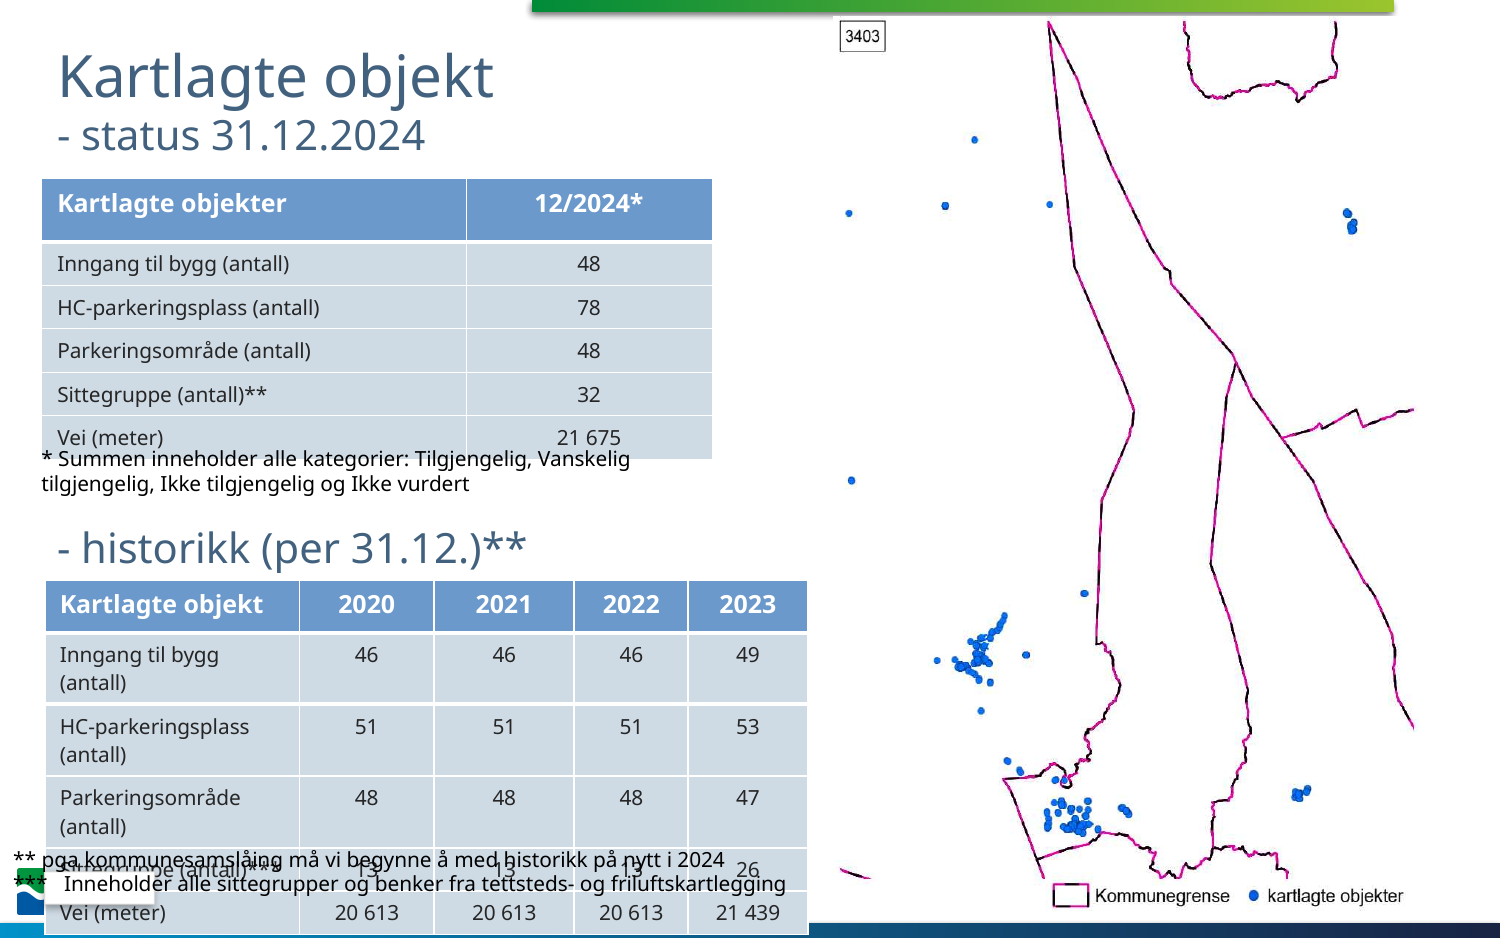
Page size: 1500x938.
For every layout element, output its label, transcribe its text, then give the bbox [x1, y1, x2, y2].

table_cell Inngang til bygg (antall) [42, 244, 466, 285]
table_cell 26 [802, 849, 807, 890]
table_cell 32 [467, 373, 712, 415]
table_cell 21 439 [689, 892, 807, 934]
table_cell 48 [300, 777, 433, 838]
table_cell 49 [689, 635, 807, 702]
table_header 12/2024* [467, 179, 712, 240]
table_header 2021 [435, 581, 573, 631]
table_cell 53 [689, 706, 807, 775]
table_header Kartlagte objekter [42, 179, 466, 240]
table_cell 51 [300, 706, 433, 775]
table_cell 47 [689, 777, 807, 847]
table_cell 78 [467, 286, 712, 328]
text_box * Summen inneholder alle kategorier: Tilgjengelig, Vanskelig tilgjengelig, Ikke tilgjengelig og Ikke vurdert [26, 438, 711, 504]
table_cell 48 [435, 777, 573, 838]
table_cell Parkeringsområde (antall) [42, 329, 466, 372]
table_cell 46 [300, 635, 433, 702]
table_cell 21 675 [467, 416, 712, 459]
table_cell 20 613 [300, 904, 433, 934]
table_cell Vei (meter) [42, 416, 466, 438]
table_header Kartlagte objekt [46, 581, 299, 631]
table_cell 48 [575, 777, 687, 838]
table_cell 48 [467, 244, 712, 285]
table_cell 20 613 [575, 904, 687, 934]
table_cell Parkeringsområde (antall) [46, 777, 299, 838]
table_cell HC-parkeringsplass (antall) [42, 286, 466, 328]
picture [833, 16, 1419, 913]
text_box Kartlagte objekt - status 31.12.2024 [42, 24, 828, 167]
table_cell Sittegruppe (antall)** [42, 373, 466, 415]
text_box - historikk (per 31.12.)** [42, 496, 828, 580]
table_header 2022 [575, 581, 687, 631]
table_cell 51 [435, 706, 573, 775]
table_cell Inngang til bygg (antall) [46, 635, 299, 702]
table_cell 46 [575, 635, 687, 702]
table_cell HC-parkeringsplass (antall) [46, 706, 299, 775]
table_header 2020 [300, 581, 433, 631]
table_cell 48 [467, 329, 712, 372]
table_cell 20 613 [435, 904, 573, 934]
table_cell 51 [575, 706, 687, 775]
table_header 2023 [689, 581, 807, 631]
table_cell Vei (meter) [46, 904, 299, 934]
text_box ** pga kommunesamslåing må vi begynne å med historikk på nytt i 2024 *** Inneholder alle sittegrupper og benker fra tettsteds- og friluftskartlegging [0, 838, 802, 904]
table_cell 46 [435, 635, 573, 702]
